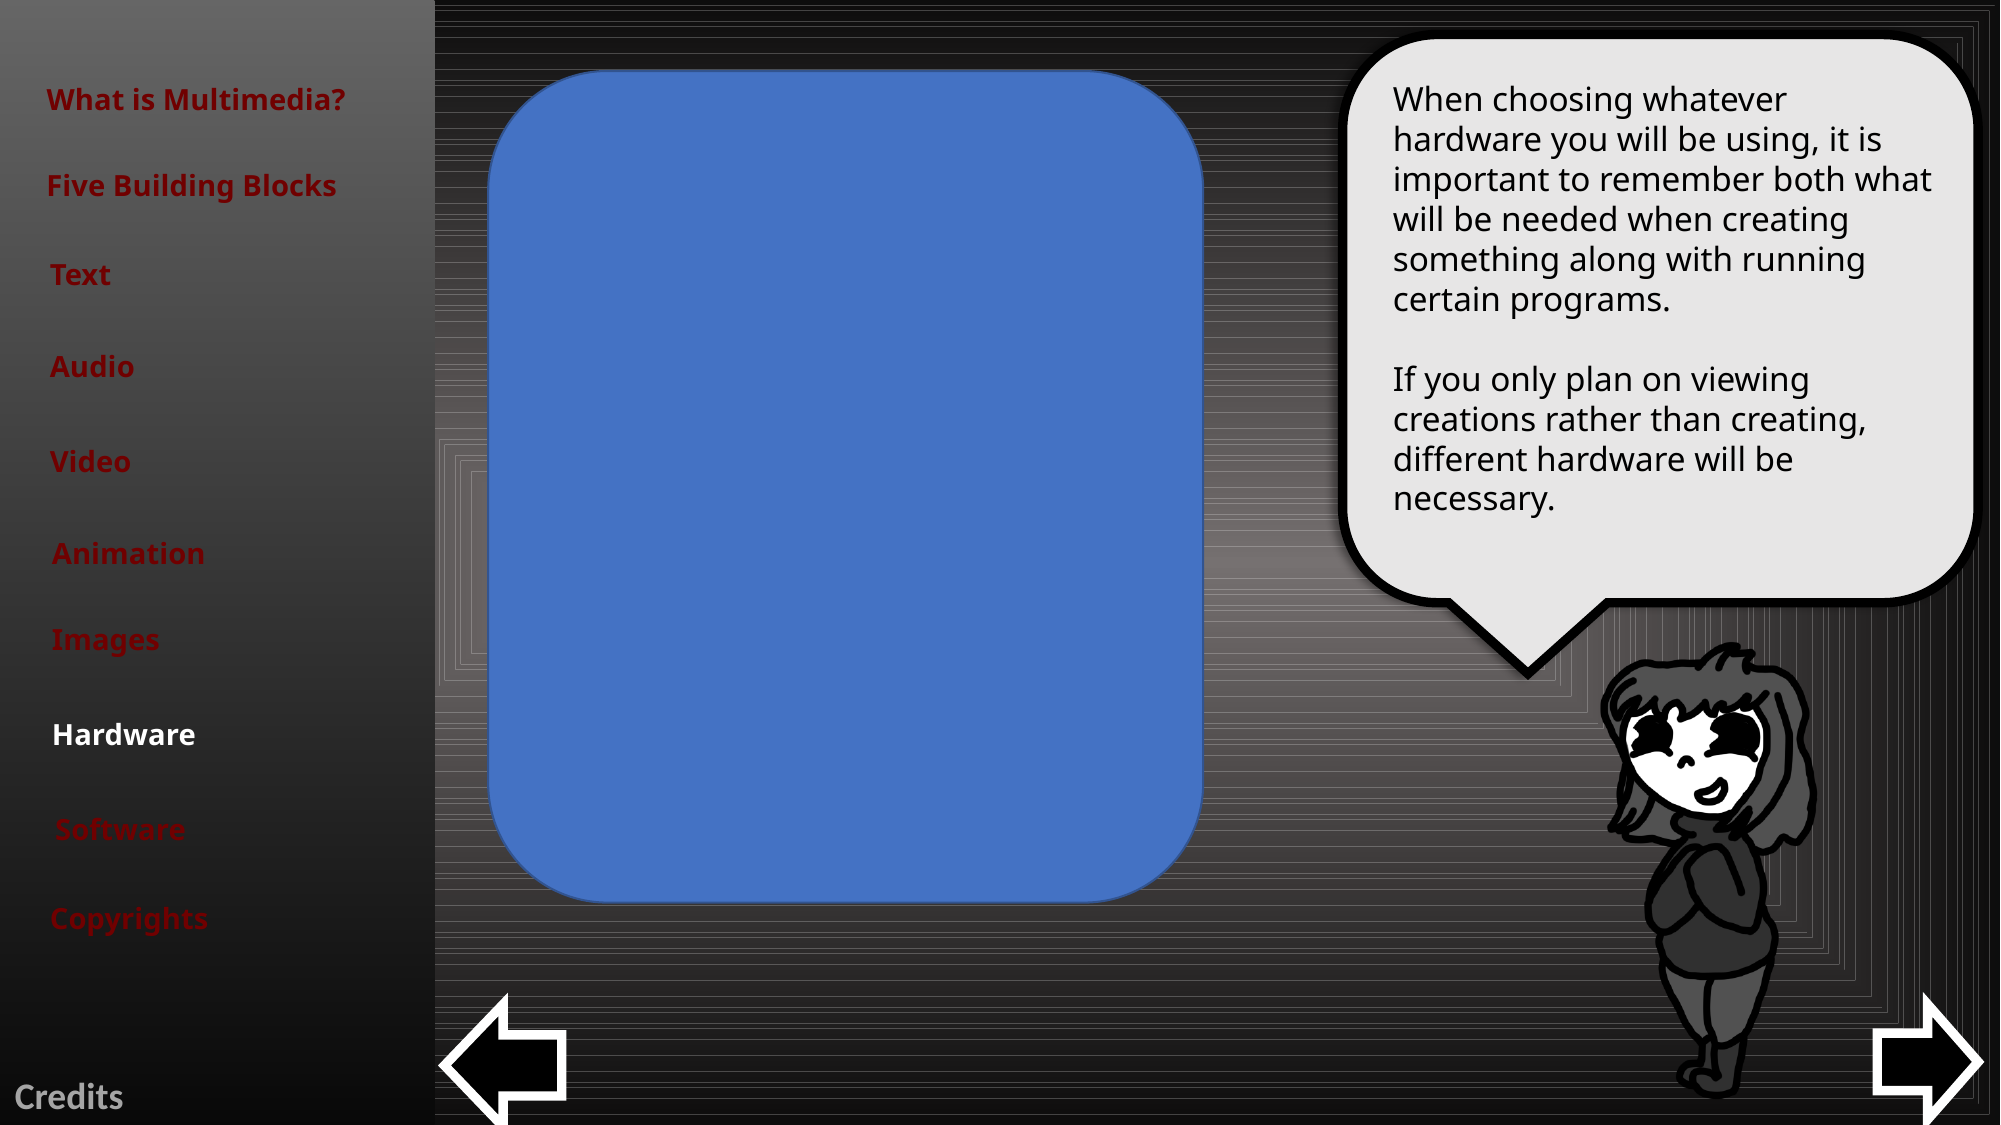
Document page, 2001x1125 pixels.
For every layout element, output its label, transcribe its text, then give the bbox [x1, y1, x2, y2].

text_box [1876, 1001, 1980, 1123]
text_box Text [34, 249, 368, 299]
text_box Images [37, 614, 362, 664]
text_box Video [34, 436, 368, 486]
text_box Five Building Blocks [31, 159, 435, 210]
text_box [0, 0, 435, 1125]
text_box Credits [0, 1064, 265, 1125]
text_box Audio [34, 340, 359, 391]
text_box [487, 69, 1205, 904]
picture [1579, 624, 1839, 1110]
text_box Software [40, 803, 381, 854]
text_box Animation [37, 528, 370, 578]
text_box [443, 1001, 563, 1125]
text_box What is Multimedia? [31, 74, 457, 124]
text_box Copyrights [34, 892, 381, 943]
text_box Hardware [37, 709, 383, 759]
text_box [1341, 33, 1980, 676]
text_box When choosing whatever hardware you will be using, it is important to remember both what will be needed when creating something along with running certain programs. If you only plan on viewing creations rather than creating, different hardware will be necessary. [1378, 70, 1961, 565]
